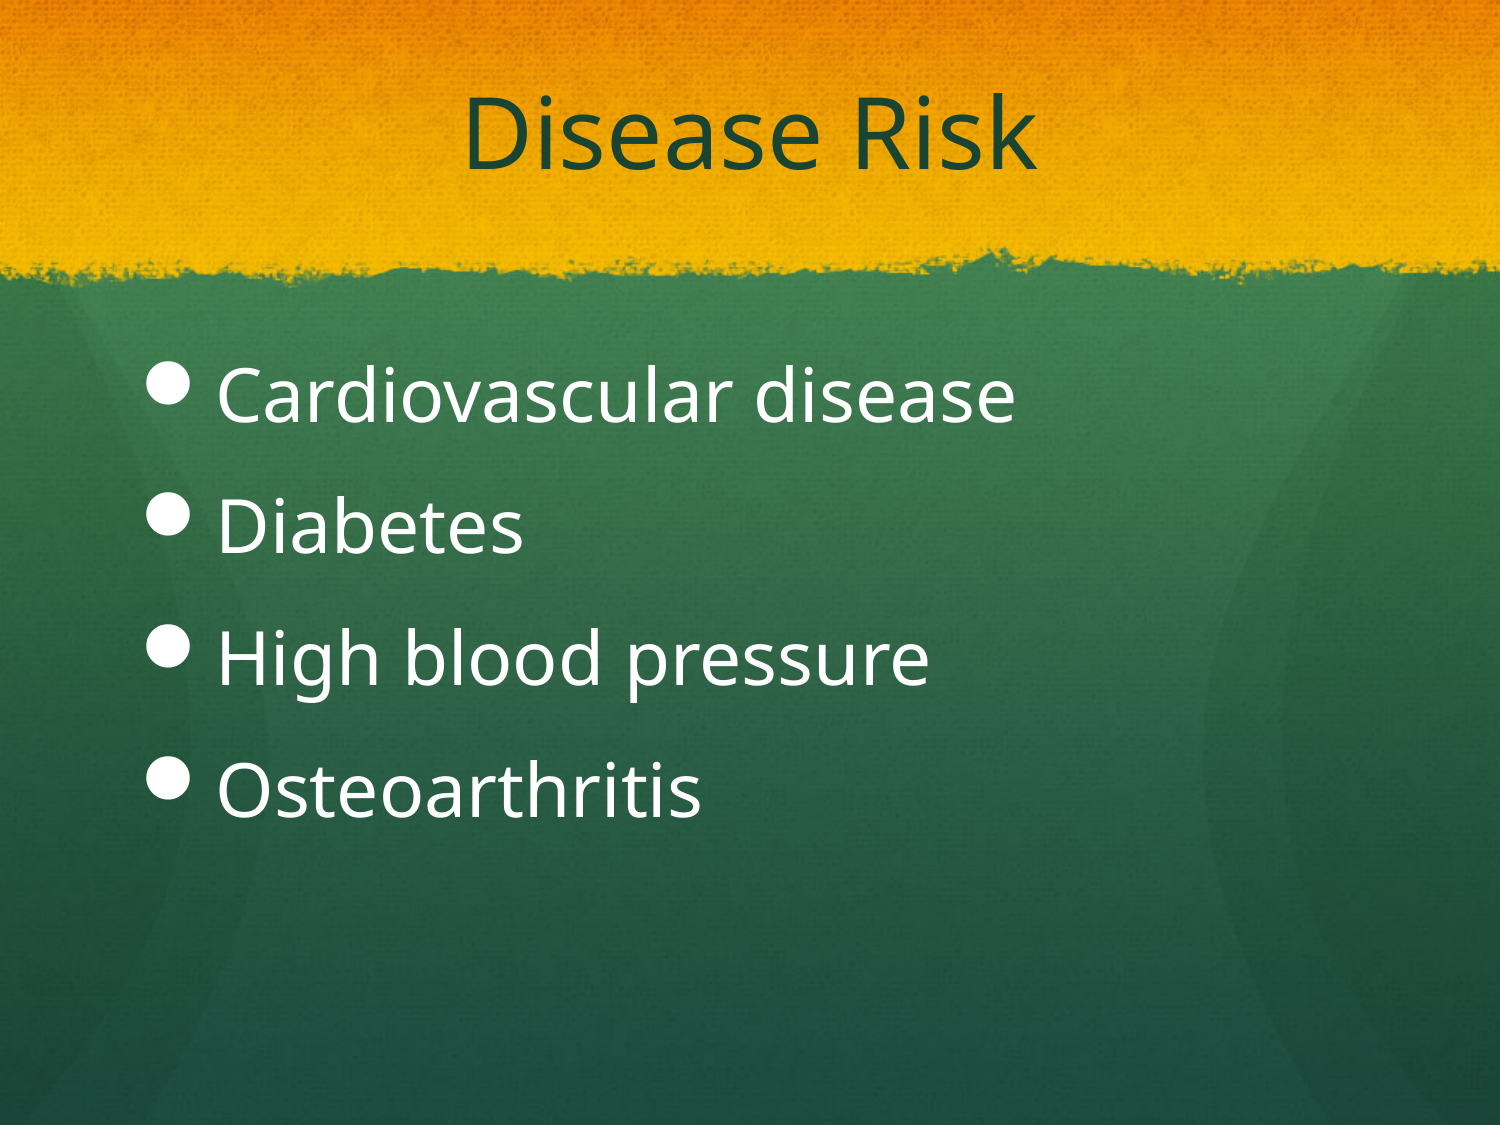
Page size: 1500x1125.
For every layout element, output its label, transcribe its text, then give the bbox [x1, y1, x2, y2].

list Cardiovascular disease Diabetes High blood pressure Osteoarthritis [125, 339, 1375, 1026]
picture [0, 0, 1500, 1125]
title Disease Risk [125, 13, 1375, 246]
